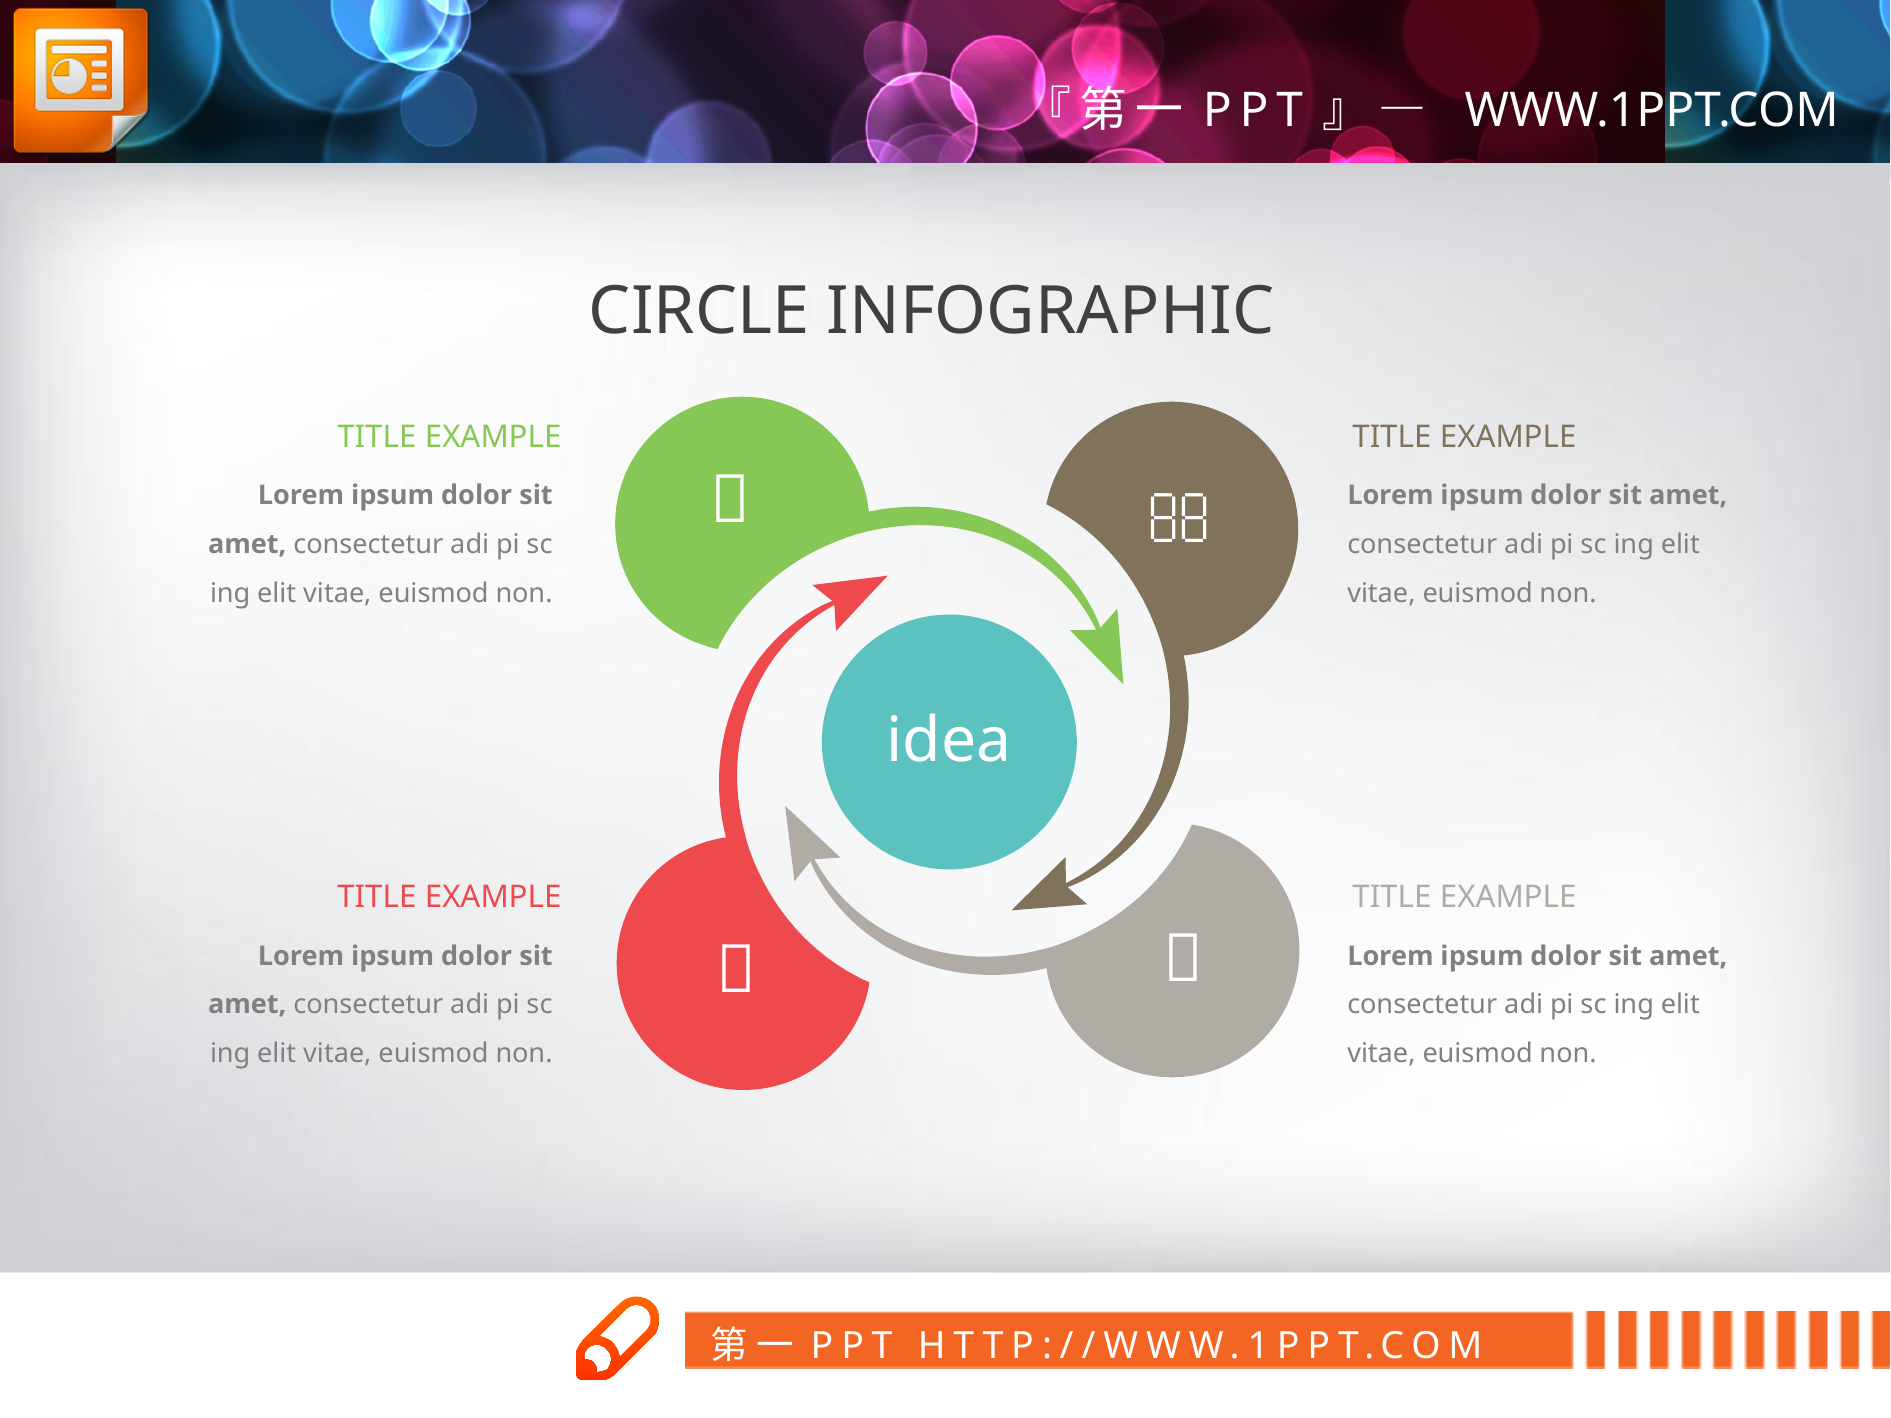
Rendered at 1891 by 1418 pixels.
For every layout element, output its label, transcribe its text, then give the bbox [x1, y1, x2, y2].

text_box Lorem ipsum dolor sit amet, consectetur adi pi sc ing elit vitae, euismod non. [1328, 912, 1768, 1078]
text_box  [664, 916, 808, 1016]
text_box  [1123, 466, 1234, 566]
text_box  [688, 446, 773, 546]
text_box TITLE EXAMPLE [1333, 867, 1596, 924]
text_box [615, 396, 1124, 685]
text_box [1011, 401, 1299, 911]
picture [0, 0, 1891, 1275]
text_box TITLE EXAMPLE [318, 867, 581, 924]
text_box Lorem ipsum dolor sit amet, consectetur adi pi sc ing elit vitae, euismod non. [161, 452, 572, 618]
text_box Lorem ipsum dolor sit amet, consectetur adi pi sc ing elit vitae, euismod non. [1328, 452, 1768, 618]
text_box Lorem ipsum dolor sit amet, consectetur adi pi sc ing elit vitae, euismod non. [161, 912, 572, 1078]
picture [685, 1311, 1891, 1369]
text_box [828, 620, 1071, 864]
text_box  [1120, 905, 1246, 1005]
text_box CIRCLE INFOGRAPHIC [82, 259, 1782, 354]
text_box idea [840, 689, 1059, 784]
text_box TITLE EXAMPLE [318, 406, 581, 464]
text_box [785, 805, 1300, 1078]
text_box [616, 575, 888, 1090]
text_box TITLE EXAMPLE [1333, 406, 1596, 464]
